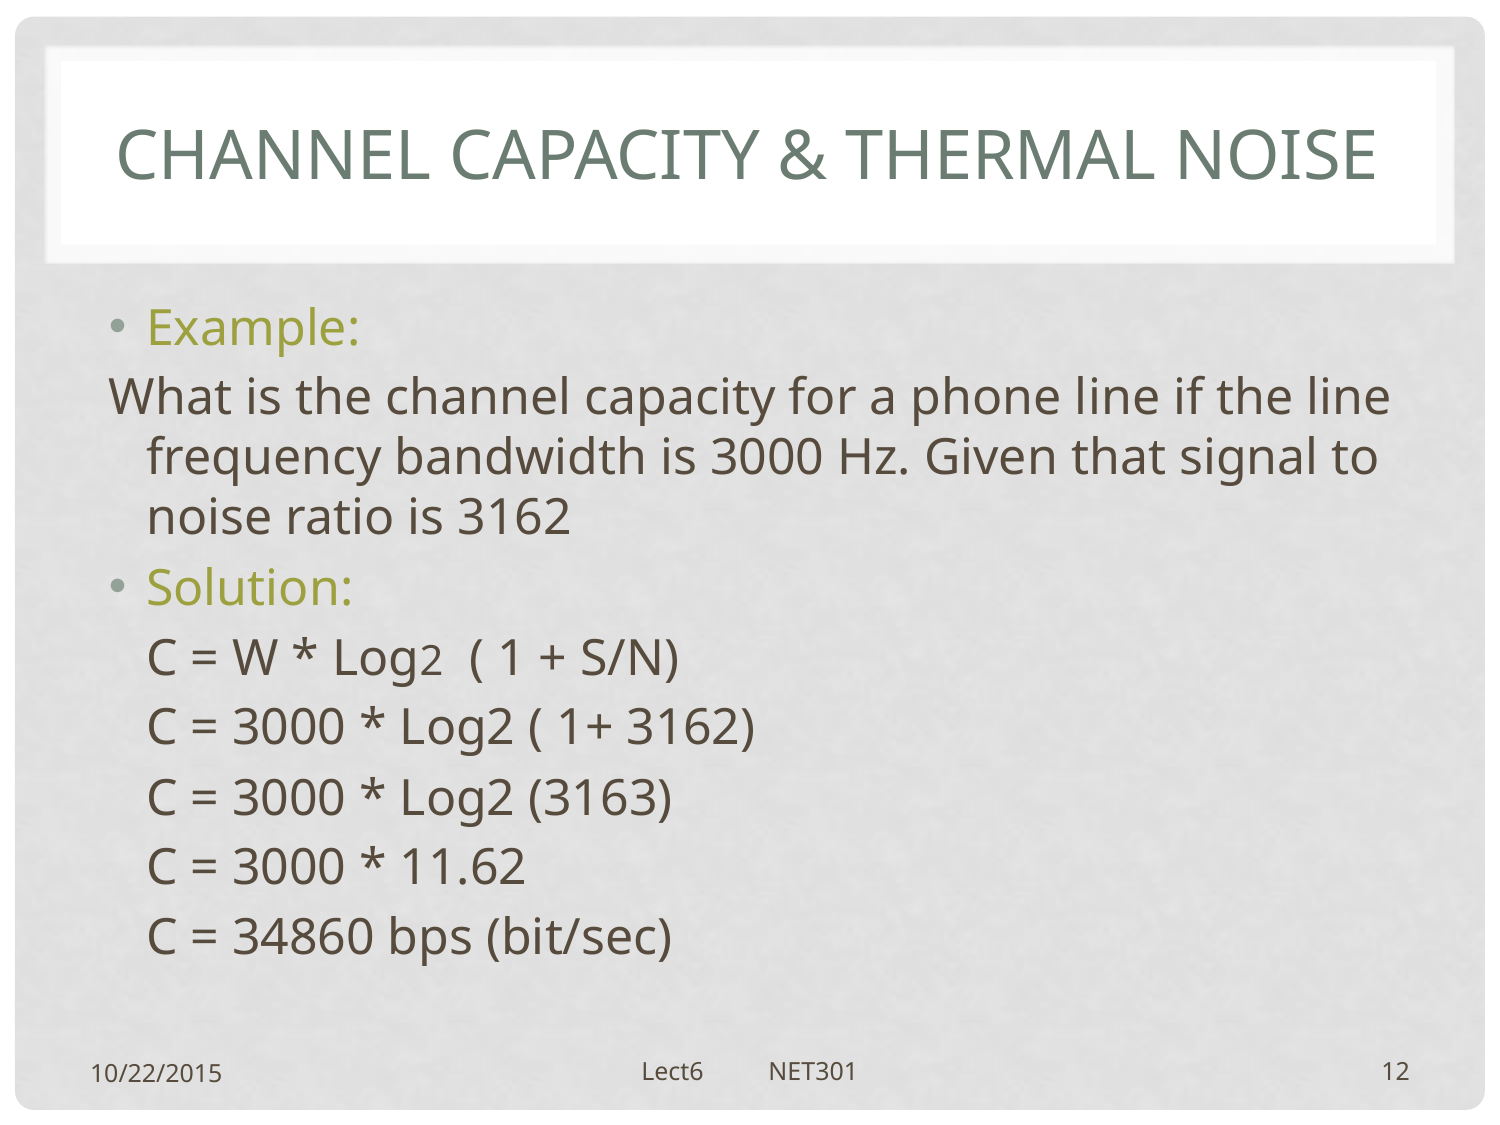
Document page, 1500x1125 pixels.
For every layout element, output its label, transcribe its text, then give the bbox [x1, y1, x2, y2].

list Example: What is the channel capacity for a phone line if the line frequency bandwidth is 3000 Hz. Given that signal to noise ratio is 3162 Solution: C = W * Log2 ( 1 + S/N) C = 3000 * Log2 ( 1+ 3162) C = 3000 * Log2 (3163) C = 3000 * 11.62 C = 34860 bps (bit/sec) [75, 287, 1425, 1005]
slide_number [75, 1042, 425, 1103]
title Channel capacity & thermal Noise [69, 66, 1425, 238]
slide_number 12 [1074, 1042, 1425, 1103]
footer Lect6 NET301 [512, 1042, 988, 1103]
